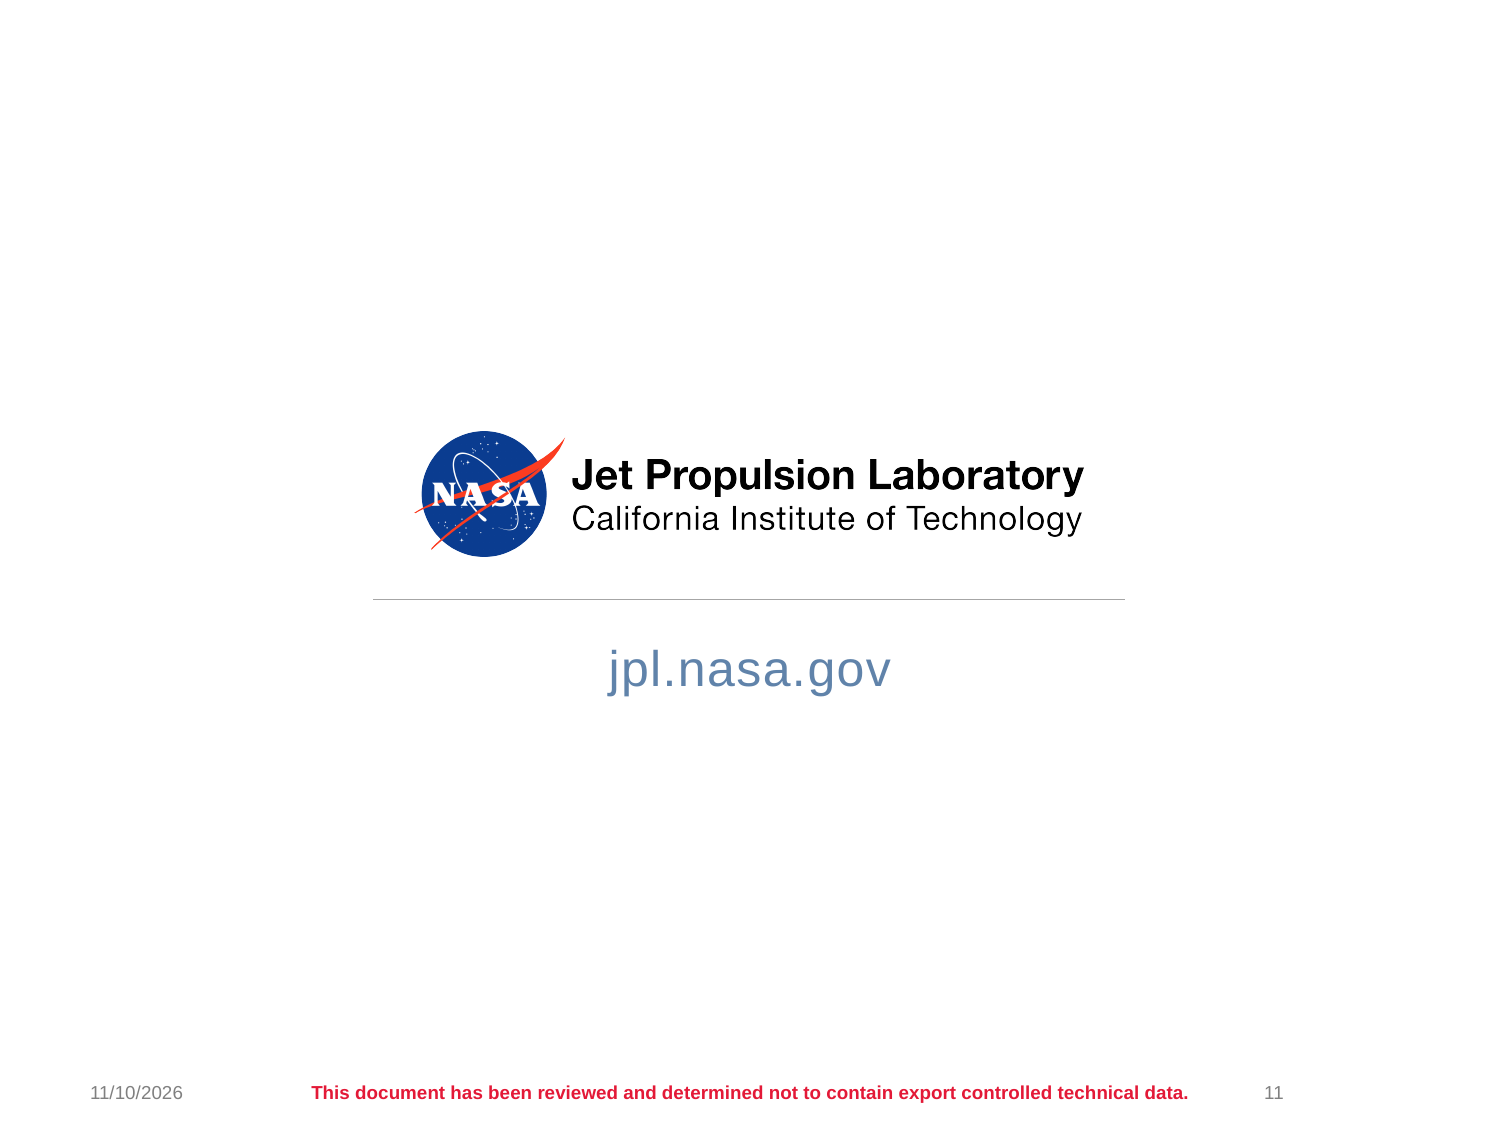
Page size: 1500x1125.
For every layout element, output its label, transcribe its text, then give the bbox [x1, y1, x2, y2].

slide_number 11 [1193, 1059, 1299, 1125]
footer This document has been reviewed and determined not to contain export controlled technical data. [272, 1059, 1193, 1125]
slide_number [75, 1059, 272, 1125]
picture [373, 390, 1125, 599]
